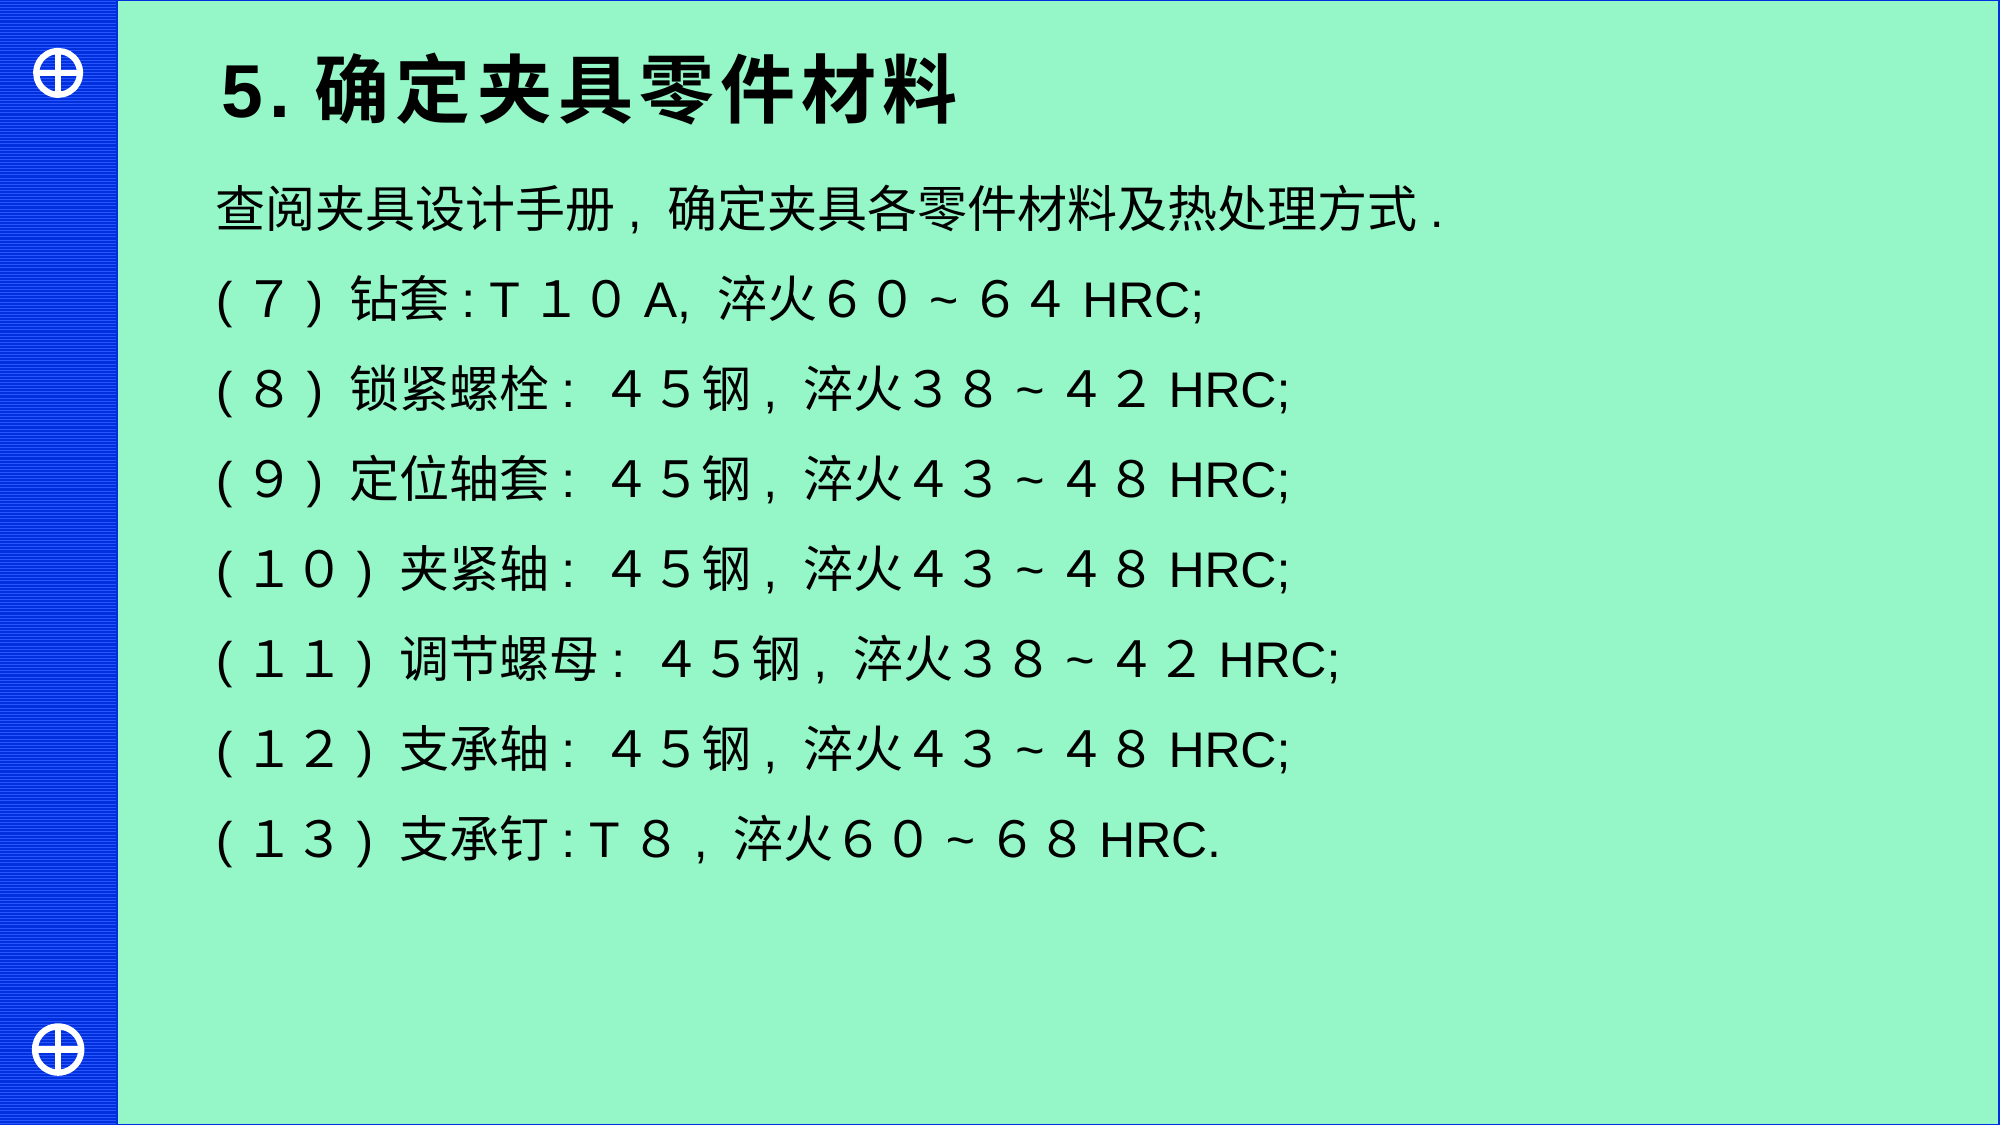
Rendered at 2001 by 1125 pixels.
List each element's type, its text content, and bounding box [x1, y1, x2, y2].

text_box 5.确定夹具零件材料 [126, 18, 1414, 139]
text_box 查阅夹具设计手册, 确定夹具各零件材料及热处理方式. (７) 钻套: T１０A, 淬火６０~６４HRC; (８) 锁紧螺栓: ４５钢, 淬火３８~４２HRC; (９) 定位轴套: ４５钢, 淬火４３~４８HRC; (１０) 夹紧轴: ４５钢, 淬火４３~４８HRC; (１１) 调节螺母: ４５钢, 淬火３８~４２HRC; (１２) 支承轴: ４５钢, 淬火４３~４８HRC; (１３) 支承钉: T８, 淬火６０~６８HRC. [126, 139, 1833, 875]
